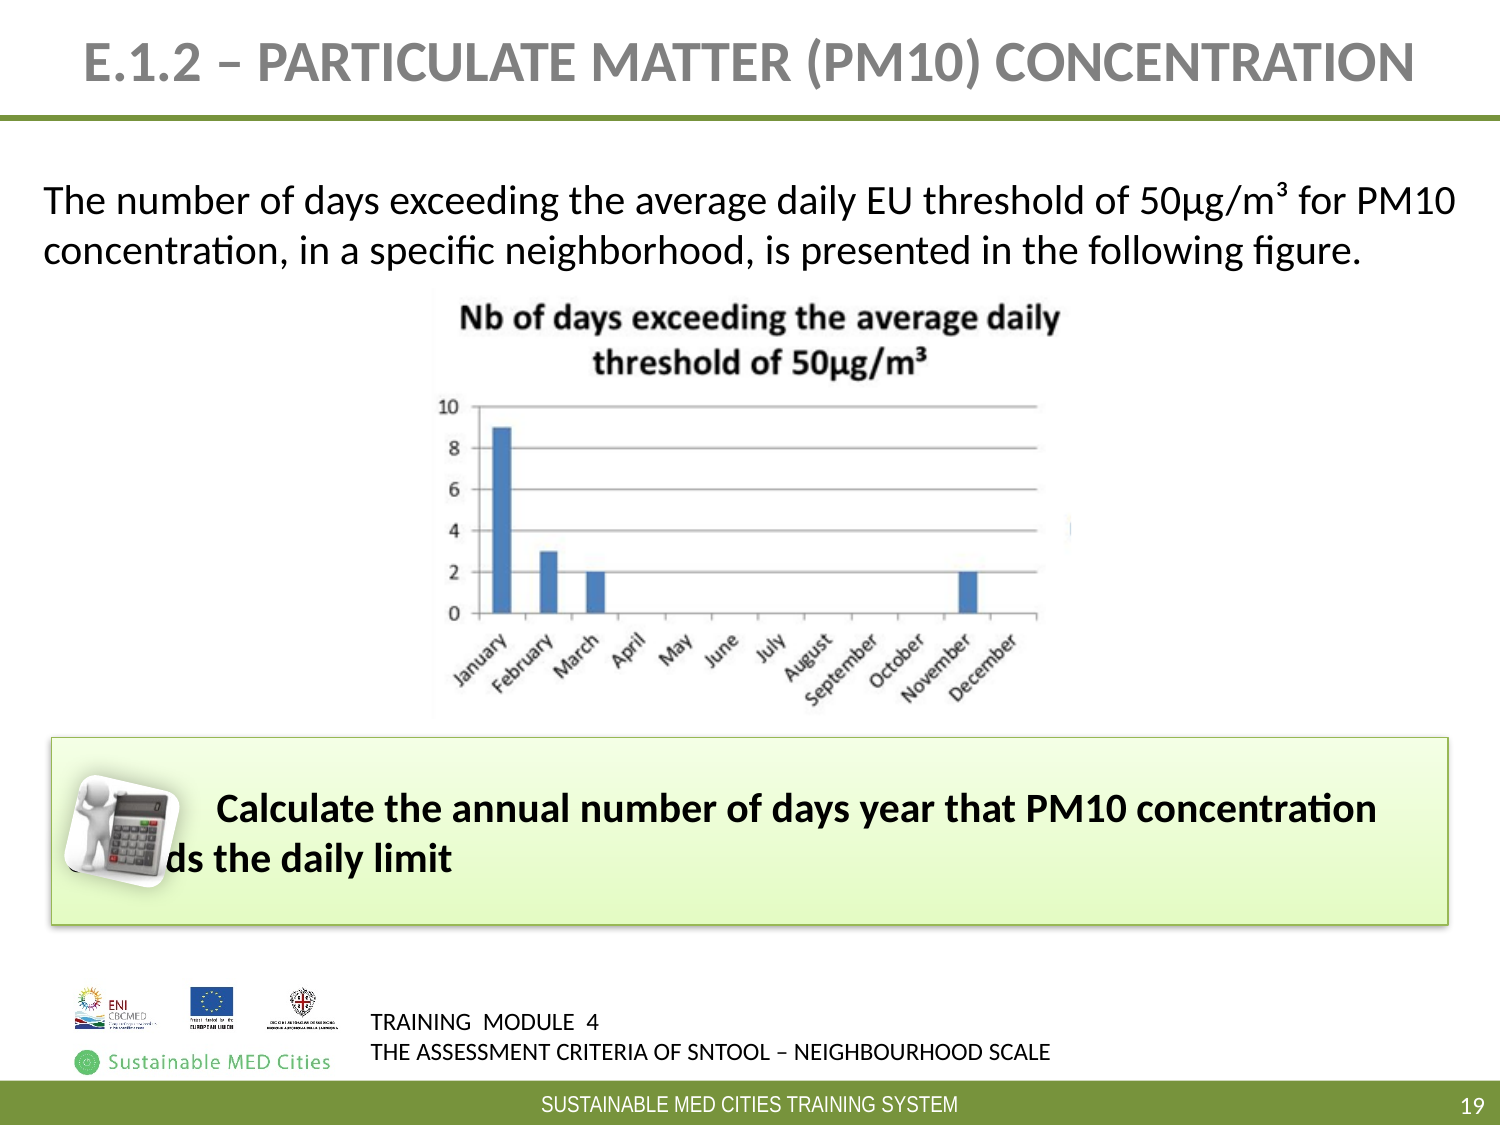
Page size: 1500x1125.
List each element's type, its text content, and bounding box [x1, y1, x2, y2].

slide_number 19 [1399, 1074, 1500, 1125]
list The number of days exceeding the average daily EU threshold of 50µg/m³ for PM10 concentration, in a specific neighborhood, is presented in the following figure. [28, 165, 1488, 338]
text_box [51, 737, 1449, 926]
title E.1.2 – PARTICULATE MATTER (PM10) CONCENTRATION [0, 0, 1500, 117]
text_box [427, 288, 1072, 719]
picture [62, 978, 356, 1080]
